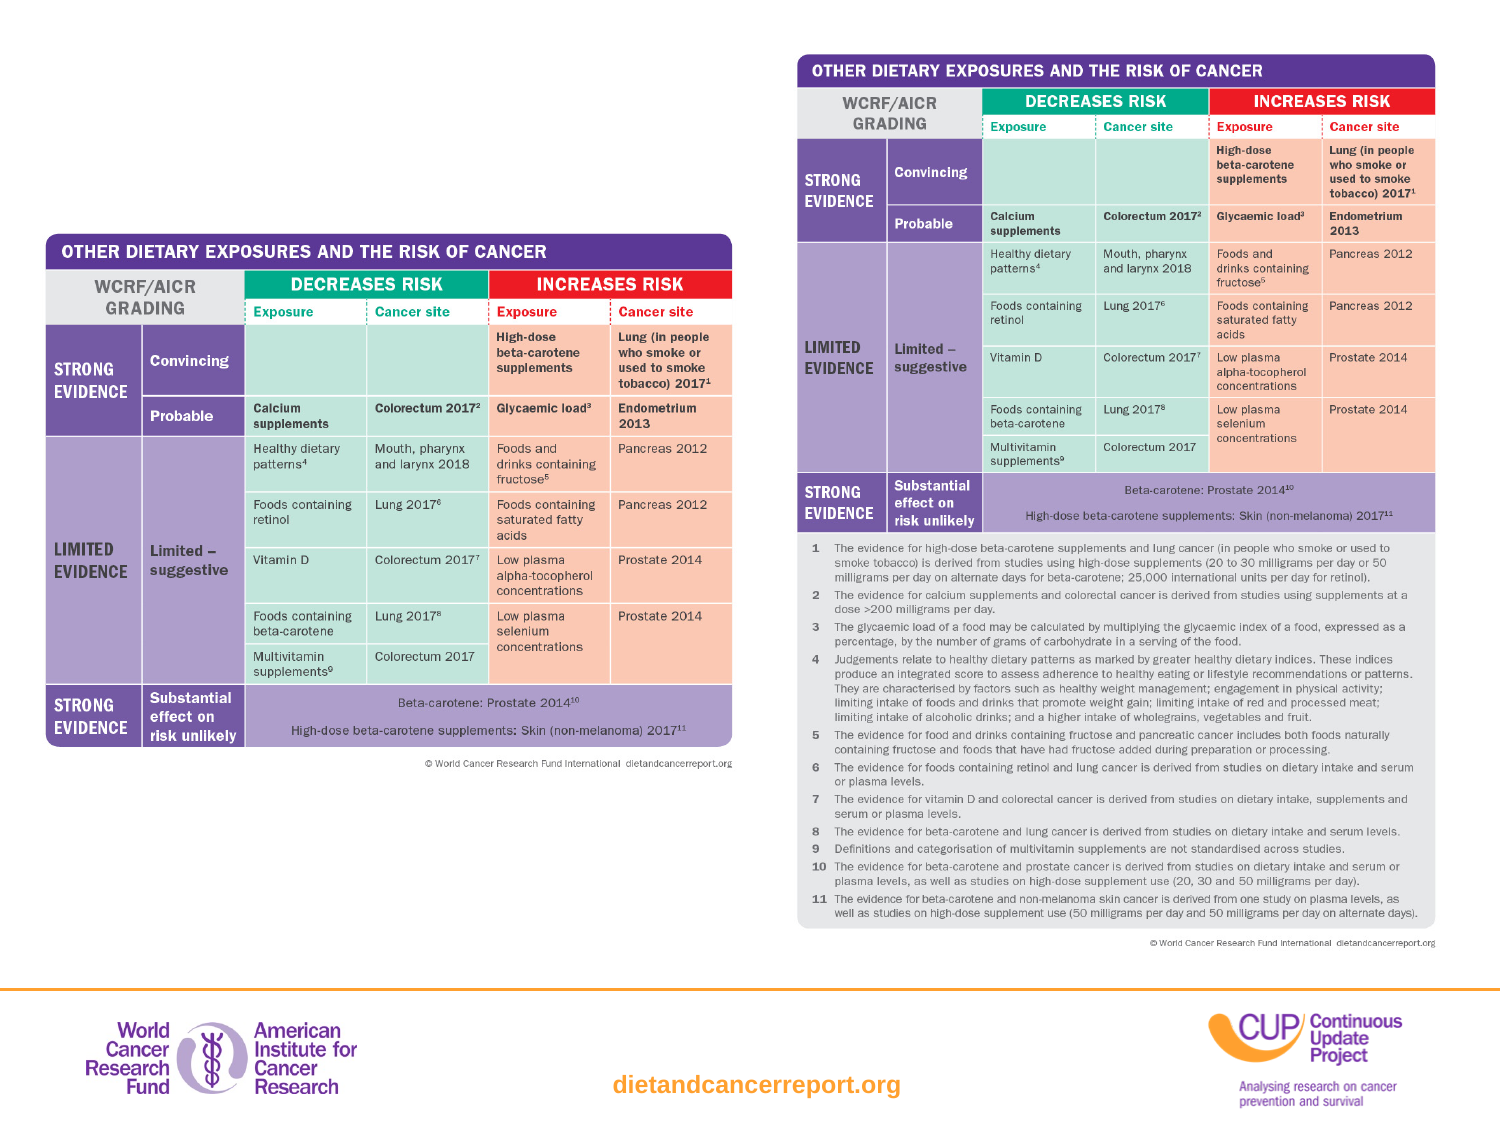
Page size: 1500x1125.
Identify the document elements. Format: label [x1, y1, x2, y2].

picture [1207, 1013, 1403, 1109]
picture [86, 1022, 357, 1094]
picture [25, 212, 753, 787]
picture [778, 34, 1455, 965]
